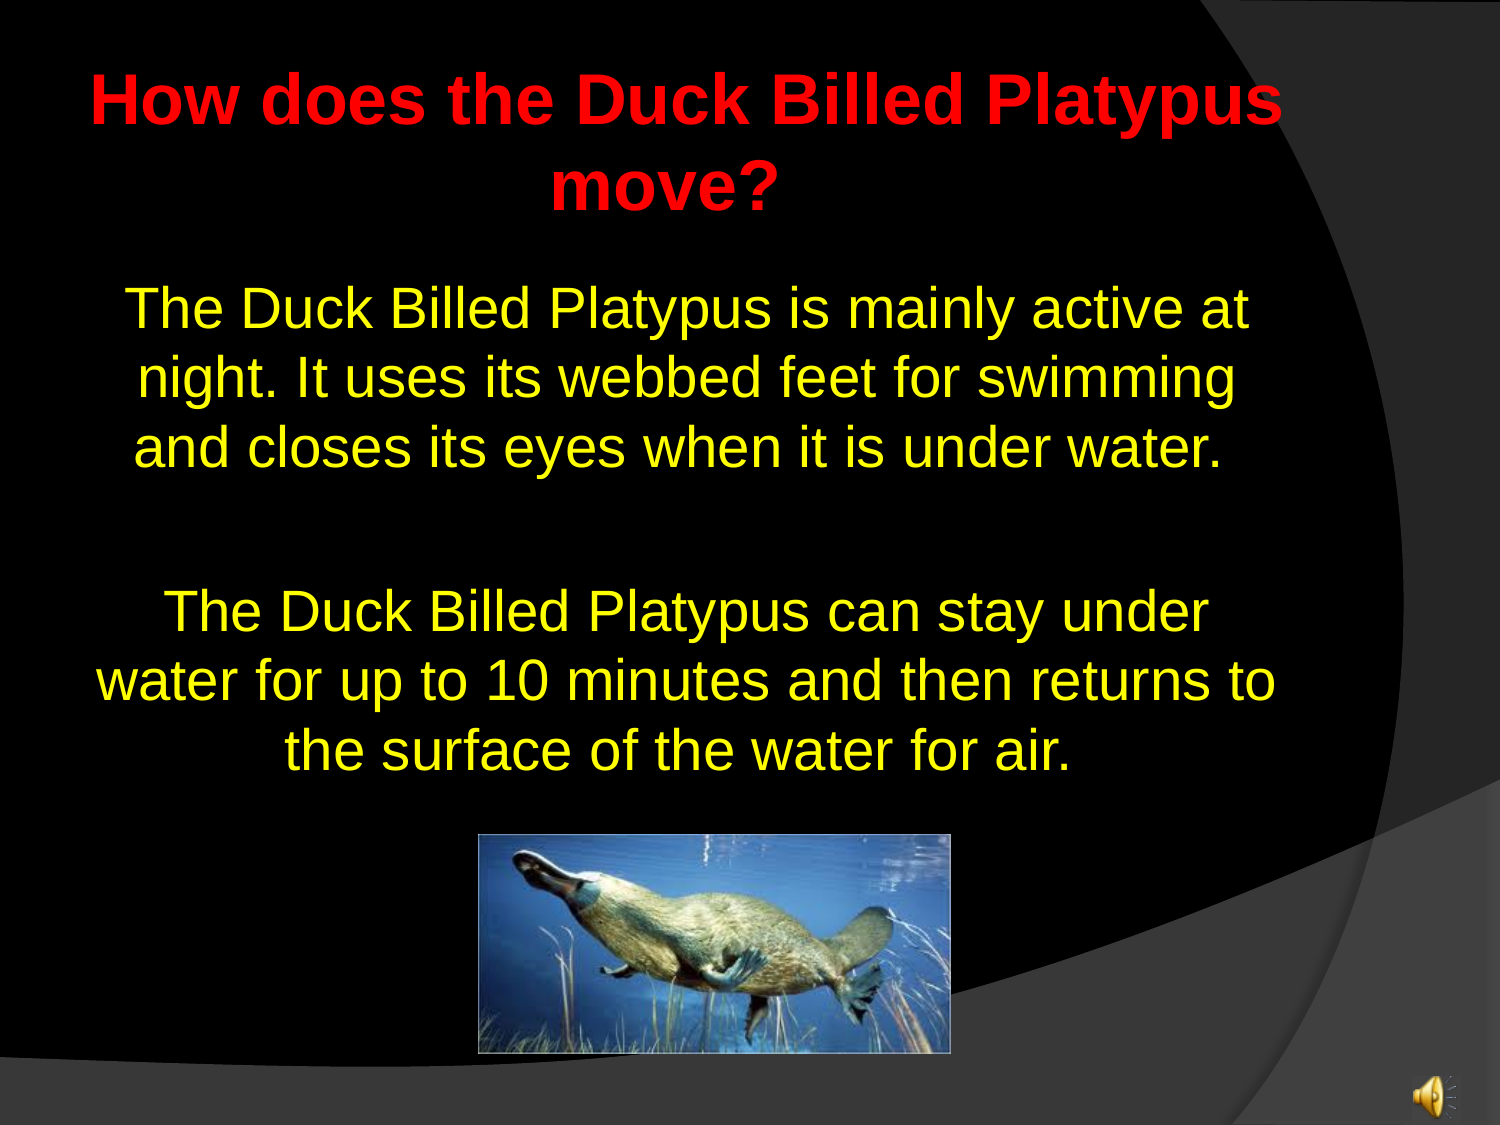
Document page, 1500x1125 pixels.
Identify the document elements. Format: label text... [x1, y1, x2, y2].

title How does the Duck Billed Platypus move?? [75, 45, 1300, 233]
list The Duck Billed Platypus is mainly active at night. It uses its webbed feet for swimming and closes its eyes when it is under water. The Duck Billed Platypus can stay under water for up to 10 minutes and then returns to the surface of the water for air. [75, 262, 1300, 1005]
picture [478, 833, 951, 1055]
picture [1411, 1074, 1462, 1125]
